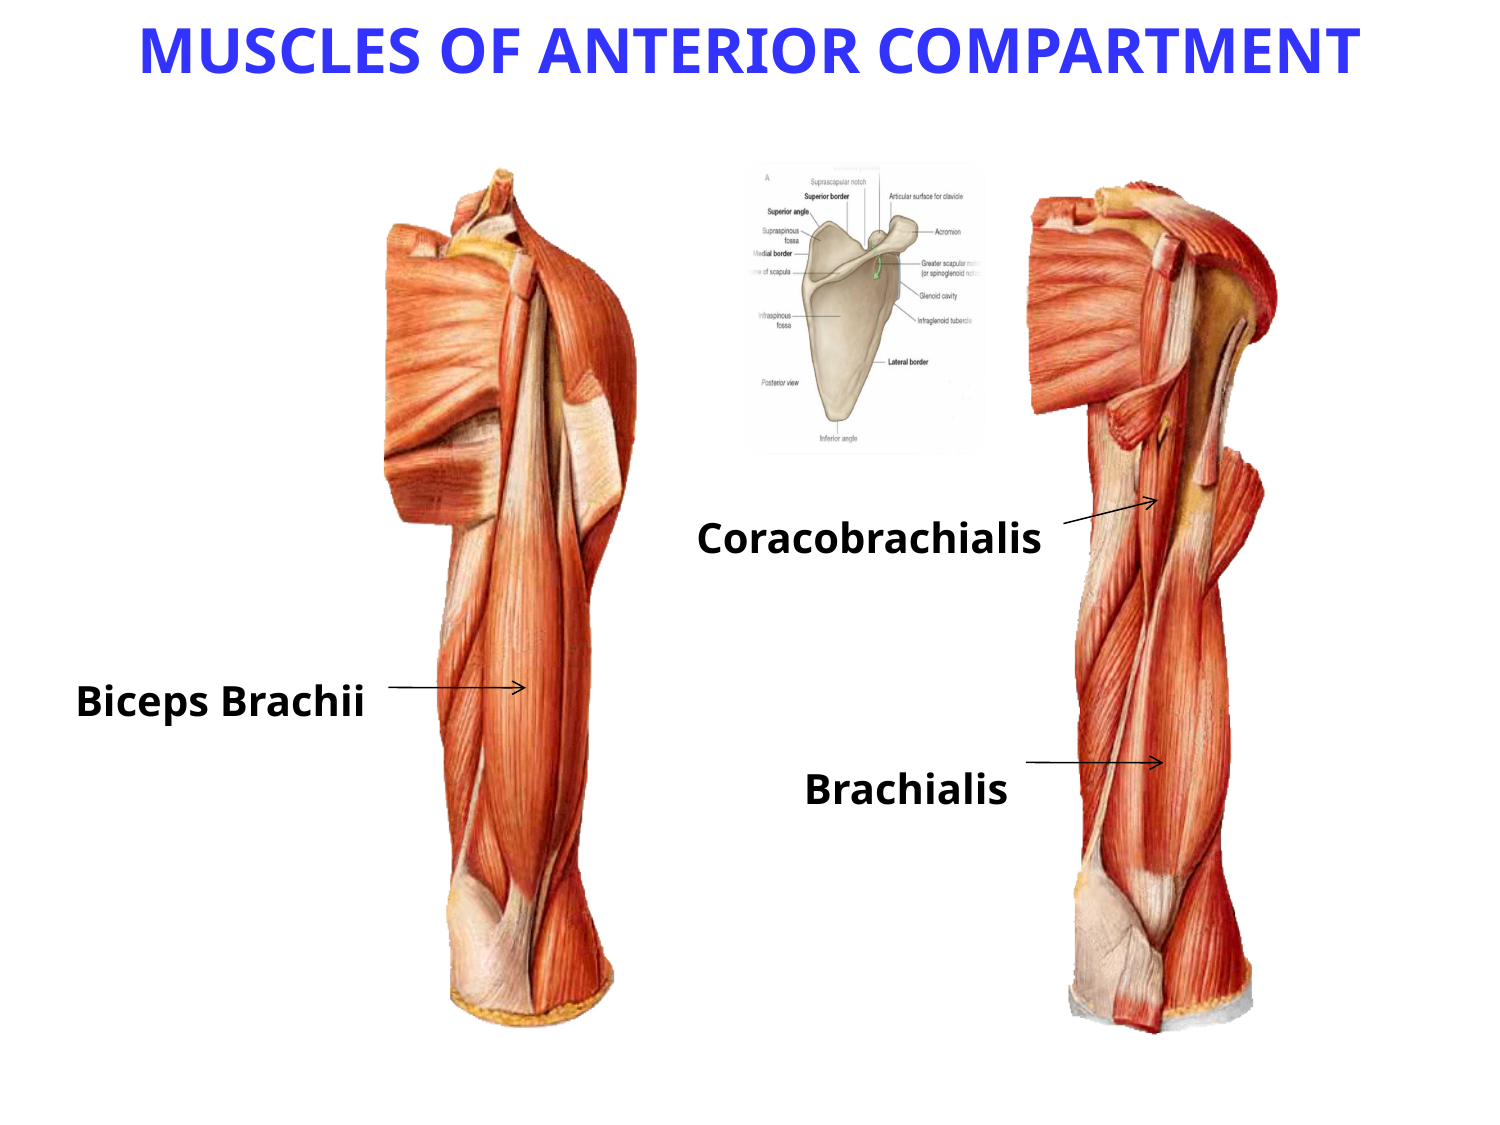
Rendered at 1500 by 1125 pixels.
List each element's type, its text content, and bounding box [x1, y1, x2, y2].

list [375, 162, 641, 1051]
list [743, 160, 987, 457]
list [1025, 174, 1283, 1038]
text_box MUSCLES OF ANTERIOR COMPARTMENT [0, 3, 1500, 94]
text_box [1063, 499, 1159, 524]
text_box Brachialis [789, 725, 1020, 820]
text_box Biceps Brachii [60, 637, 370, 733]
text_box Coracobrachialis [681, 474, 1020, 570]
